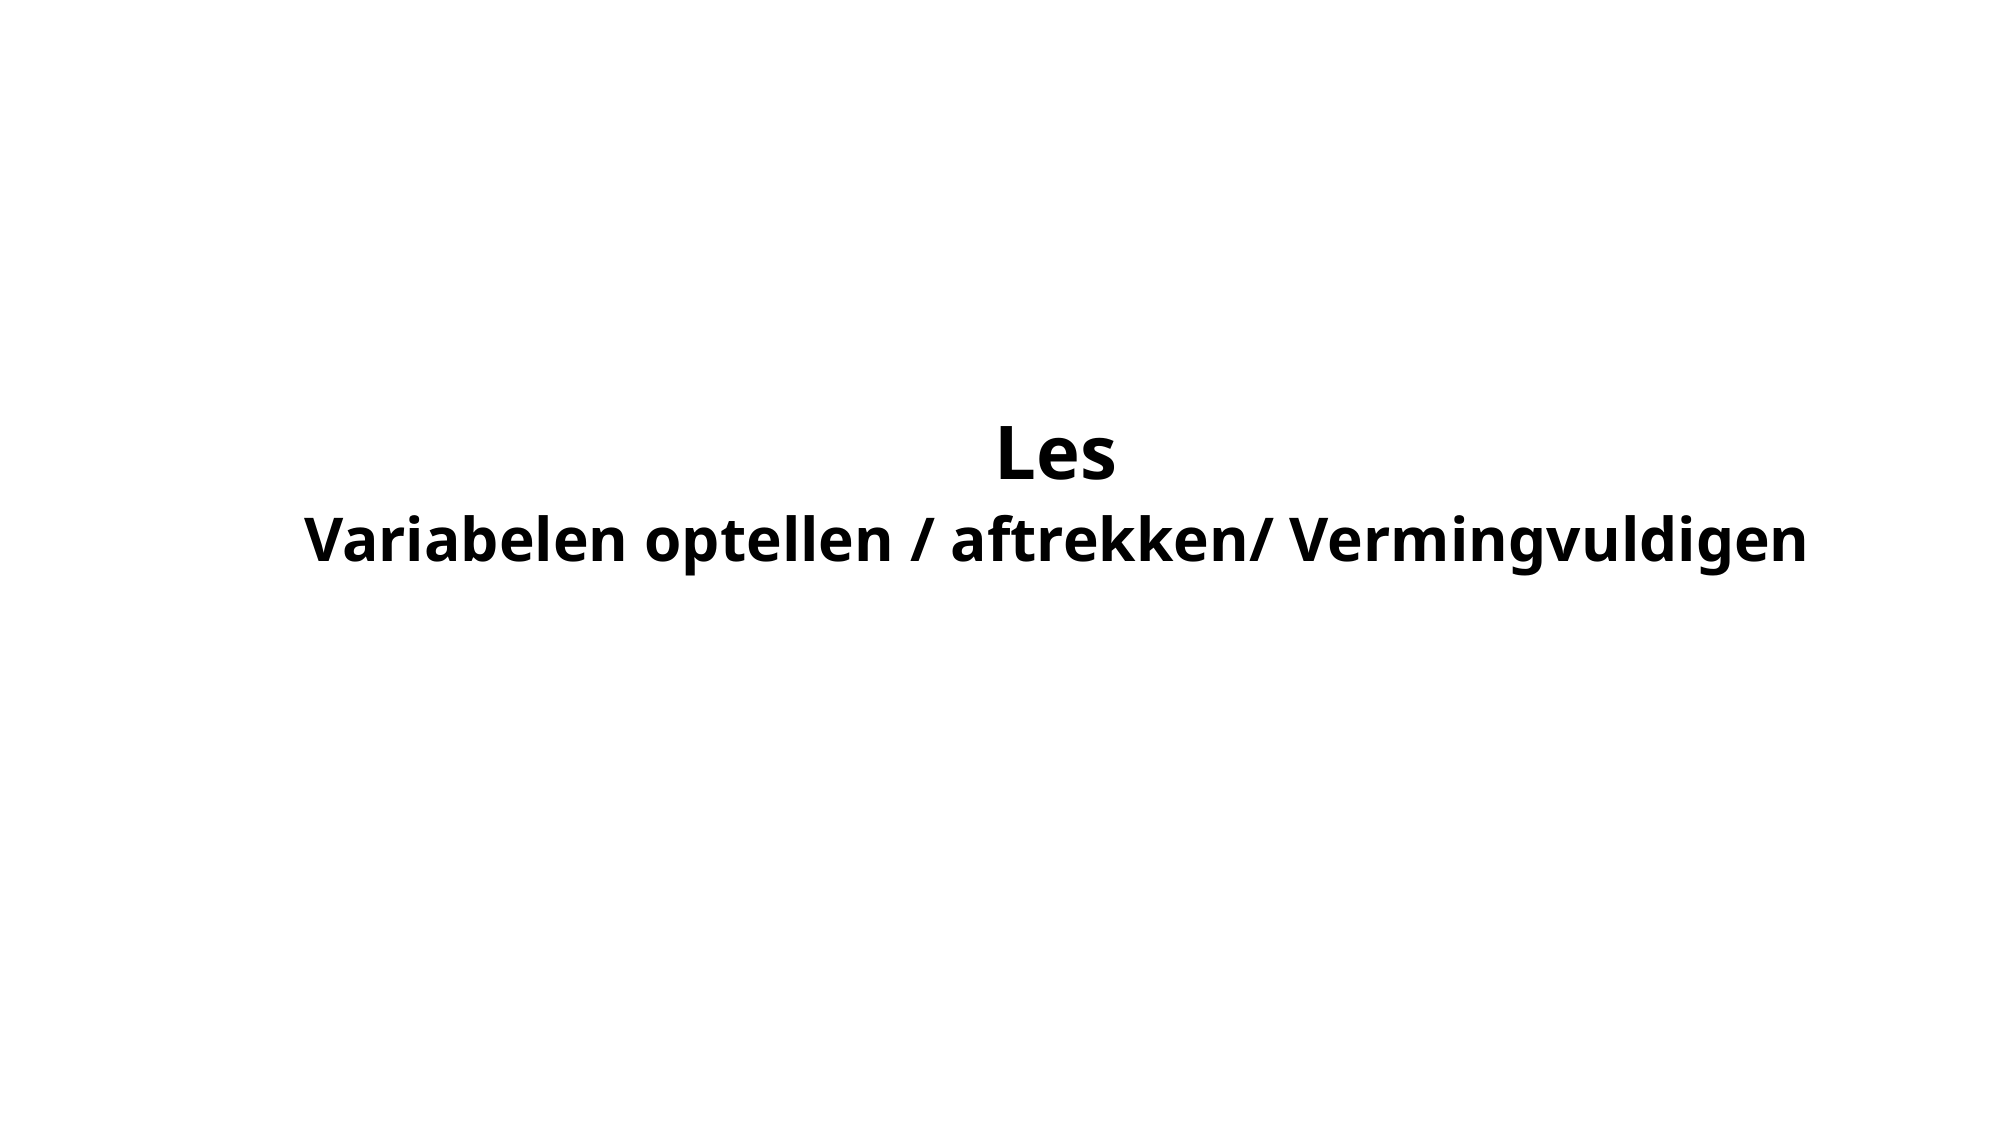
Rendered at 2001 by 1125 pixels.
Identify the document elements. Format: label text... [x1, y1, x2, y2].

list Les Variabelen optellen / aftrekken/ Vermingvuldigen [285, 407, 1847, 647]
